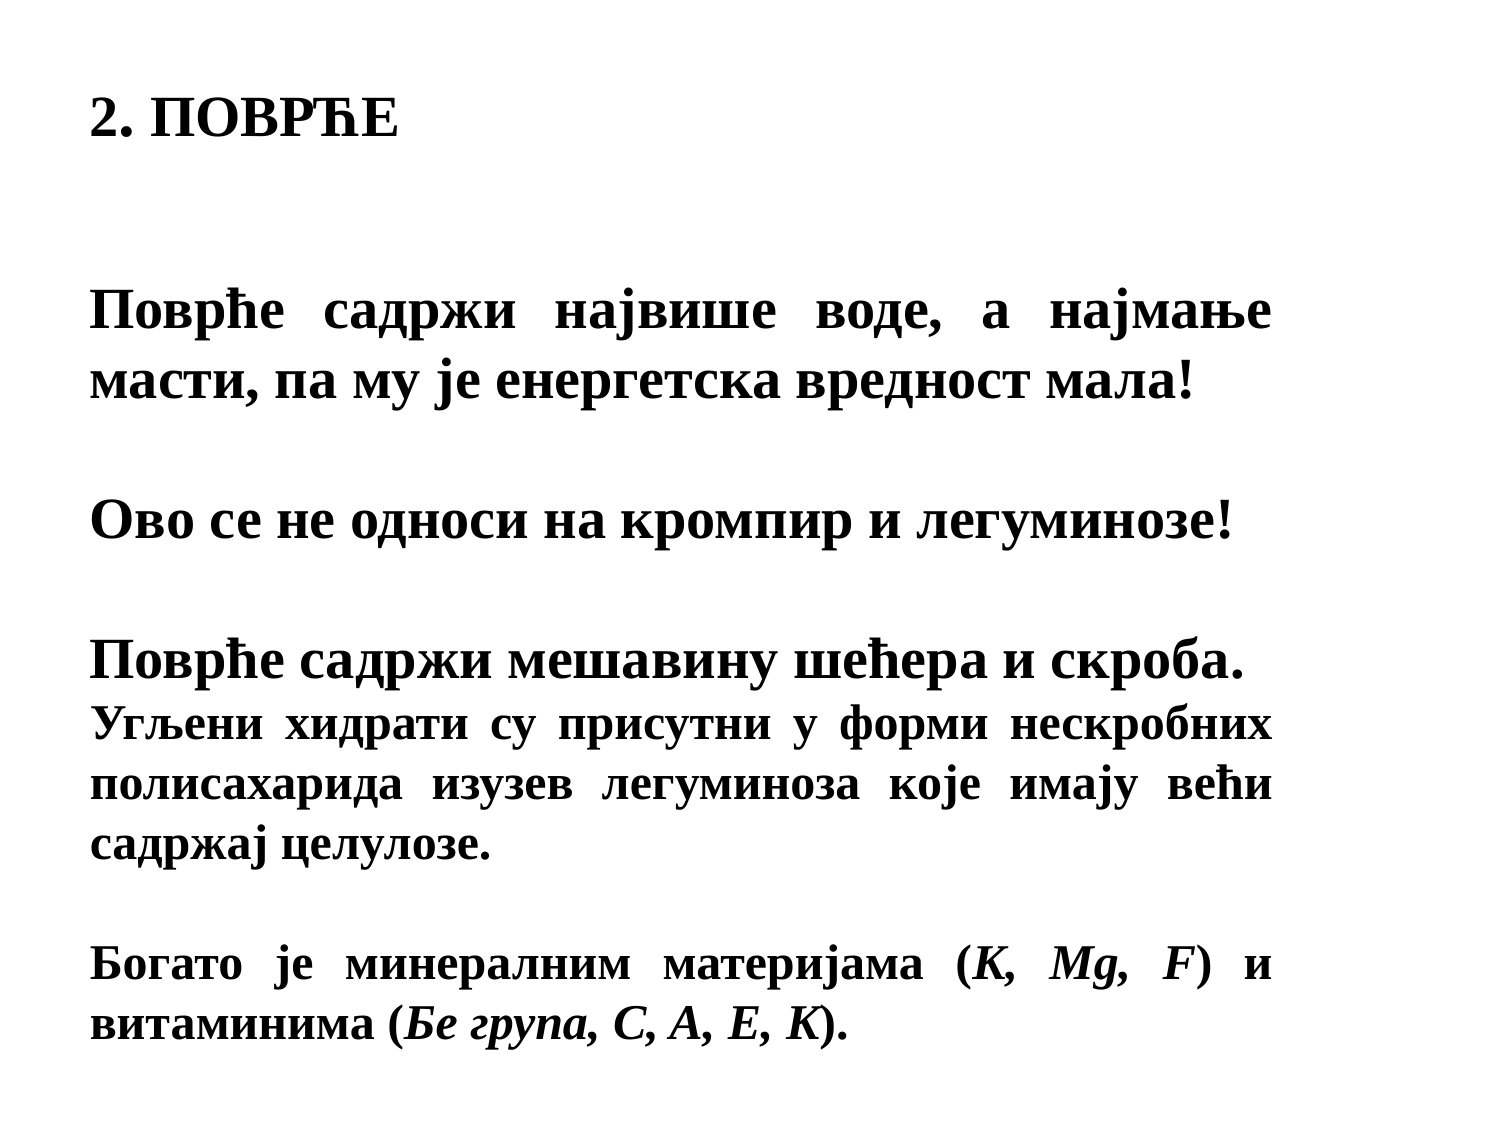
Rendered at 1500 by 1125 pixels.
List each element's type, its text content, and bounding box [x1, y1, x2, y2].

text_box 2. ПОВРЋЕ Поврће садржи највише воде, а најмање масти, па му је енергетска вредност мала! Ово се не односи на кромпир и легуминозе! Поврће садржи мешавину шећера и скроба. Угљени хидрати су присутни у форми нескробних полисахарида изузев легуминоза које имају већи садржај целулозе. Богато је минералним материјама (K, Mg, F) и витаминима (Бe група, C, A, E, K). [74, 62, 1288, 1108]
